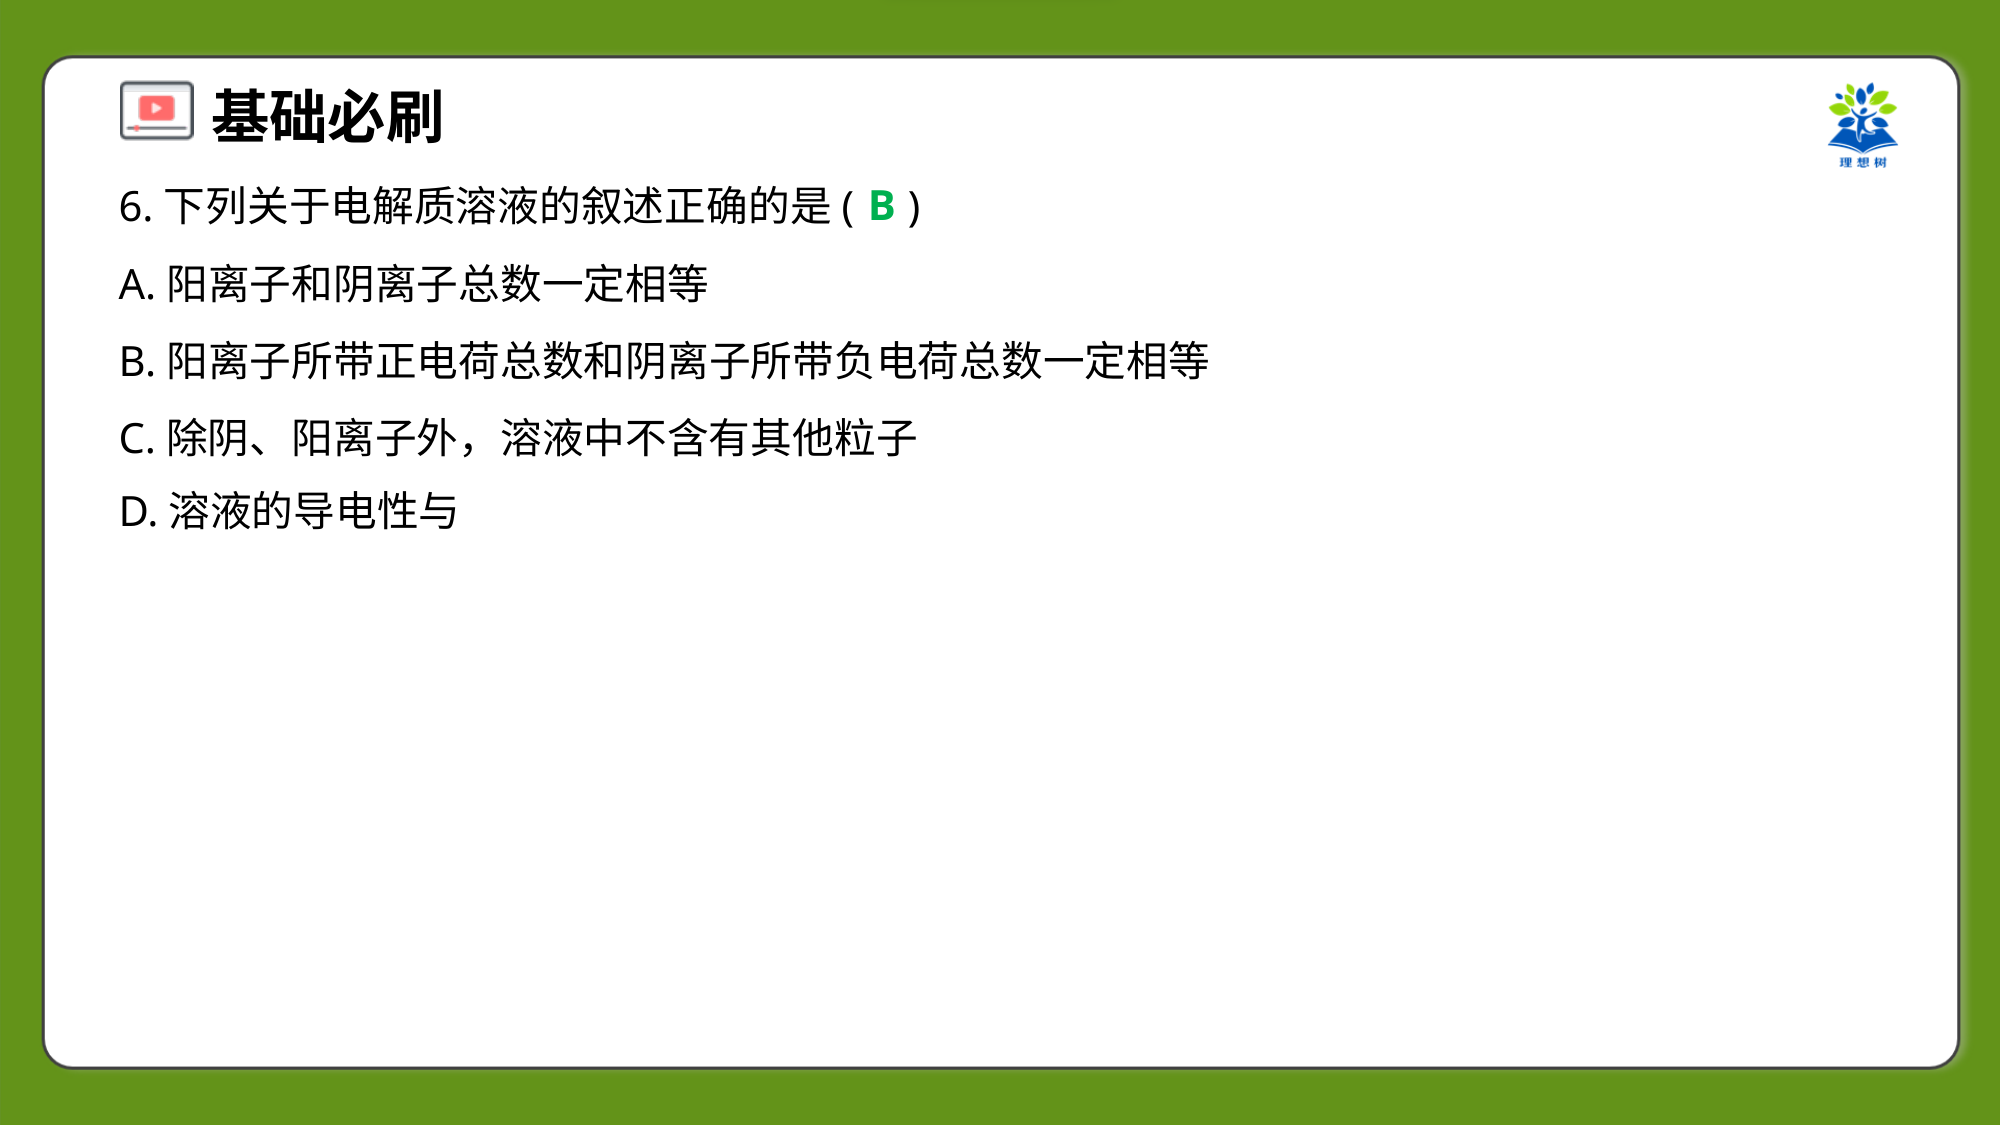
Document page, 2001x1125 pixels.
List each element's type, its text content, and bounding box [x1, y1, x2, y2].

text_box B [852, 156, 912, 222]
picture [0, 0, 2000, 1125]
text_box 6.下列关于电解质溶液的叙述正确的是( ) [118, 159, 1883, 223]
